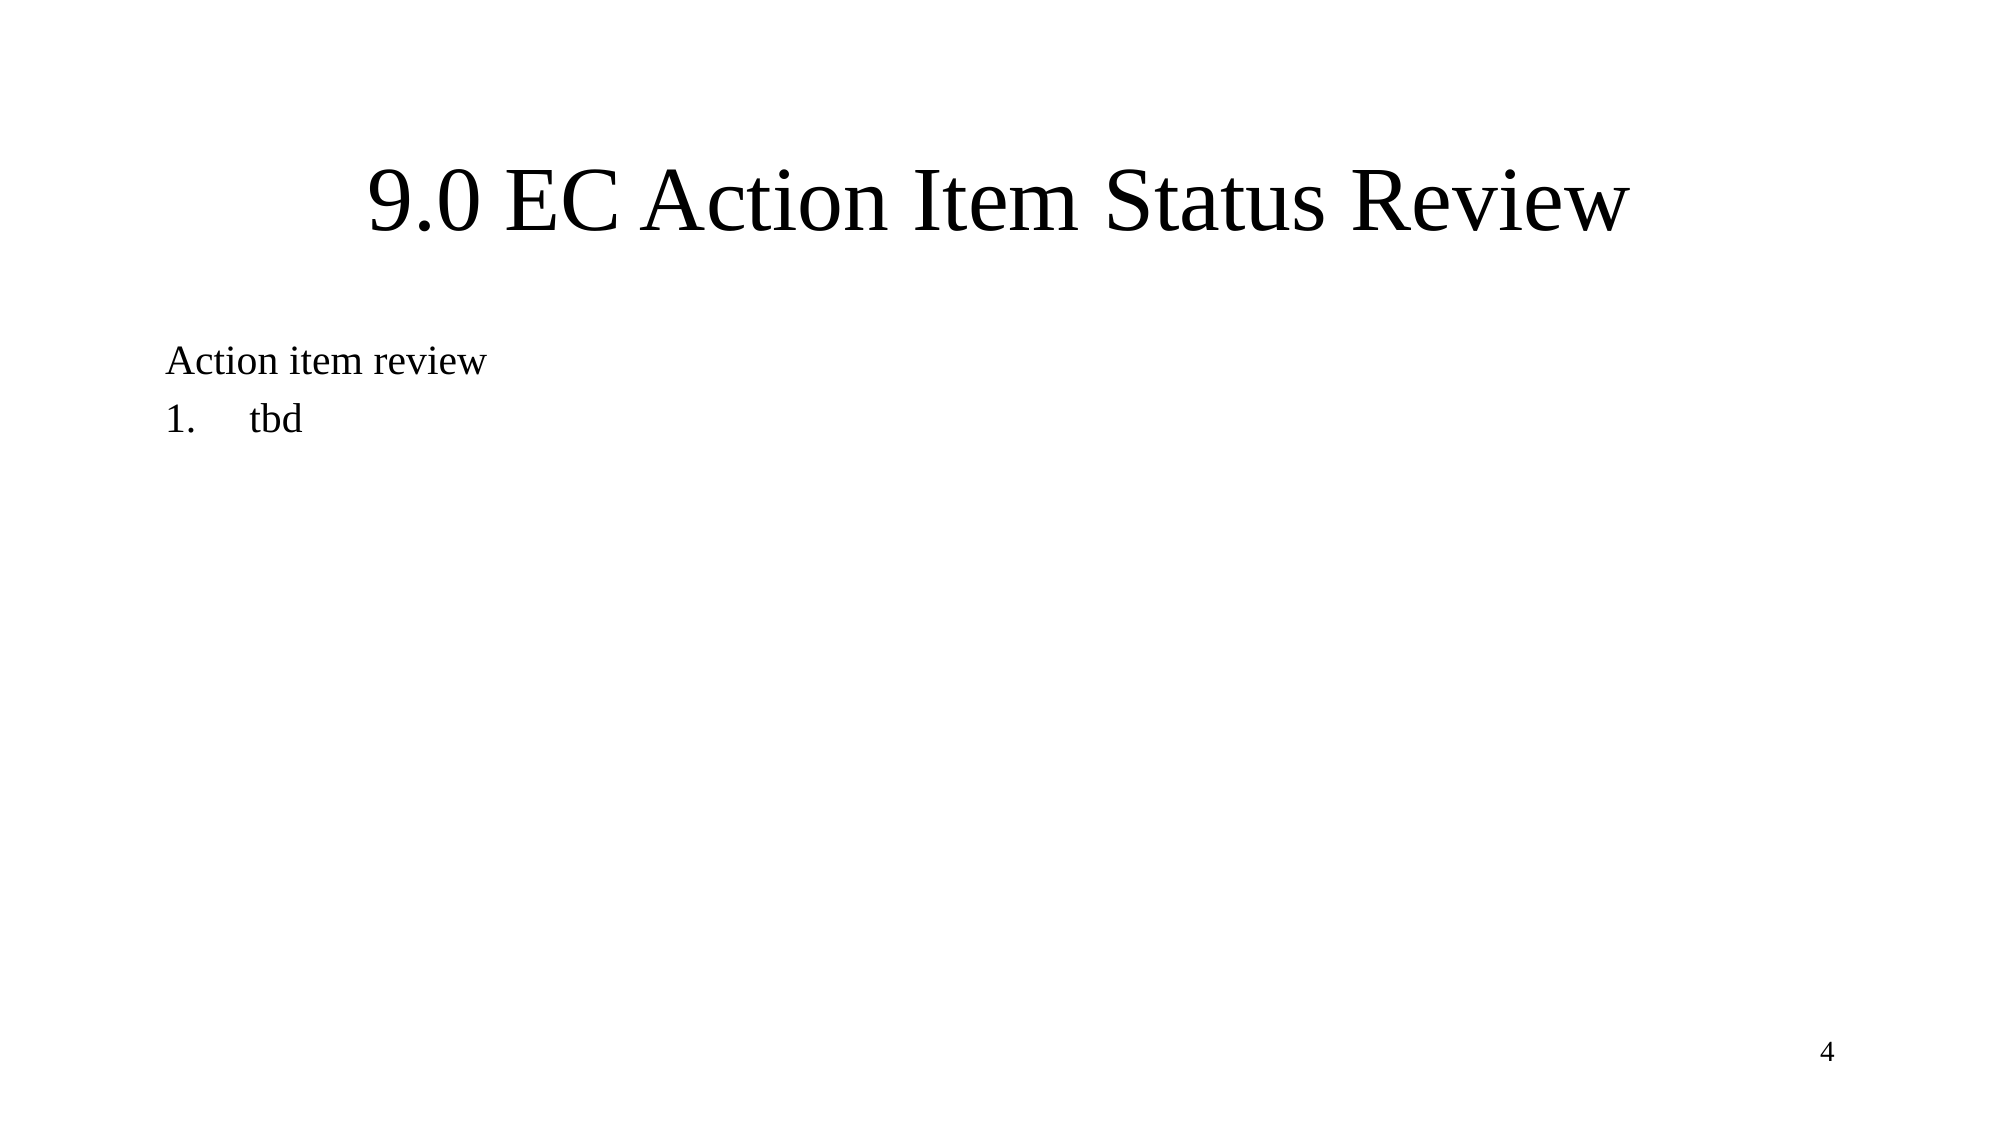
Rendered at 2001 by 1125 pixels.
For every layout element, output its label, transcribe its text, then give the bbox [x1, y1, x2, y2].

slide_number 4 [1433, 1024, 1851, 1101]
title 9.0 EC Action Item Status Review [149, 99, 1851, 288]
list Action item review tbd [149, 324, 1851, 1001]
